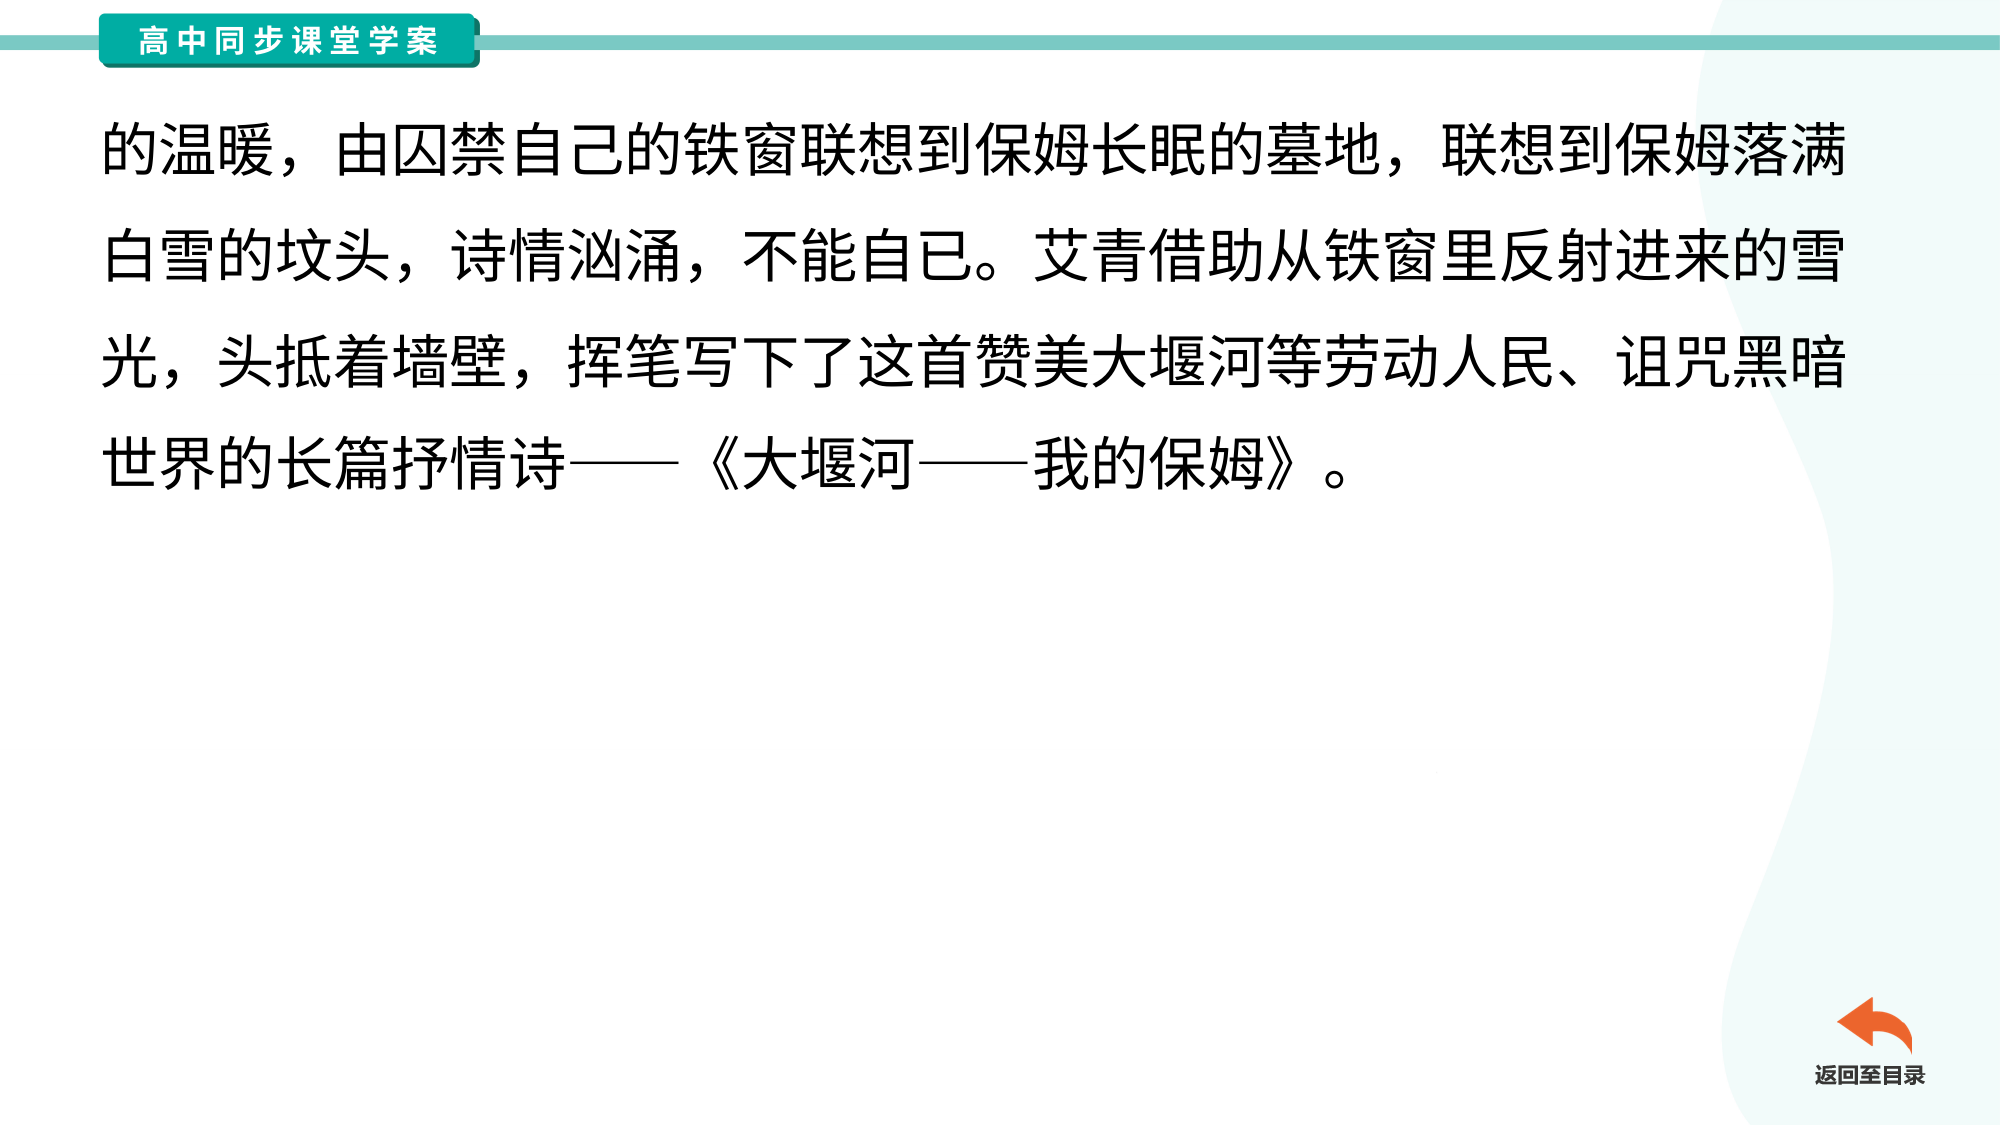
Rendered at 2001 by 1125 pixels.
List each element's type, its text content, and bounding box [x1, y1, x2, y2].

picture [0, 0, 2000, 1125]
text_box 的温暖，由囚禁自己的铁窗联想到保姆长眠的墓地，联想到保姆落满 白雪的坟头，诗情汹涌，不能自已。艾青借助从铁窗里反射进来的雪 光，头抵着墙壁，挥笔写下了这首赞美大堰河等劳动人民、诅咒黑暗 世界的长篇抒情诗——《大堰河——我的保姆》。#2 [100, 76, 1899, 486]
